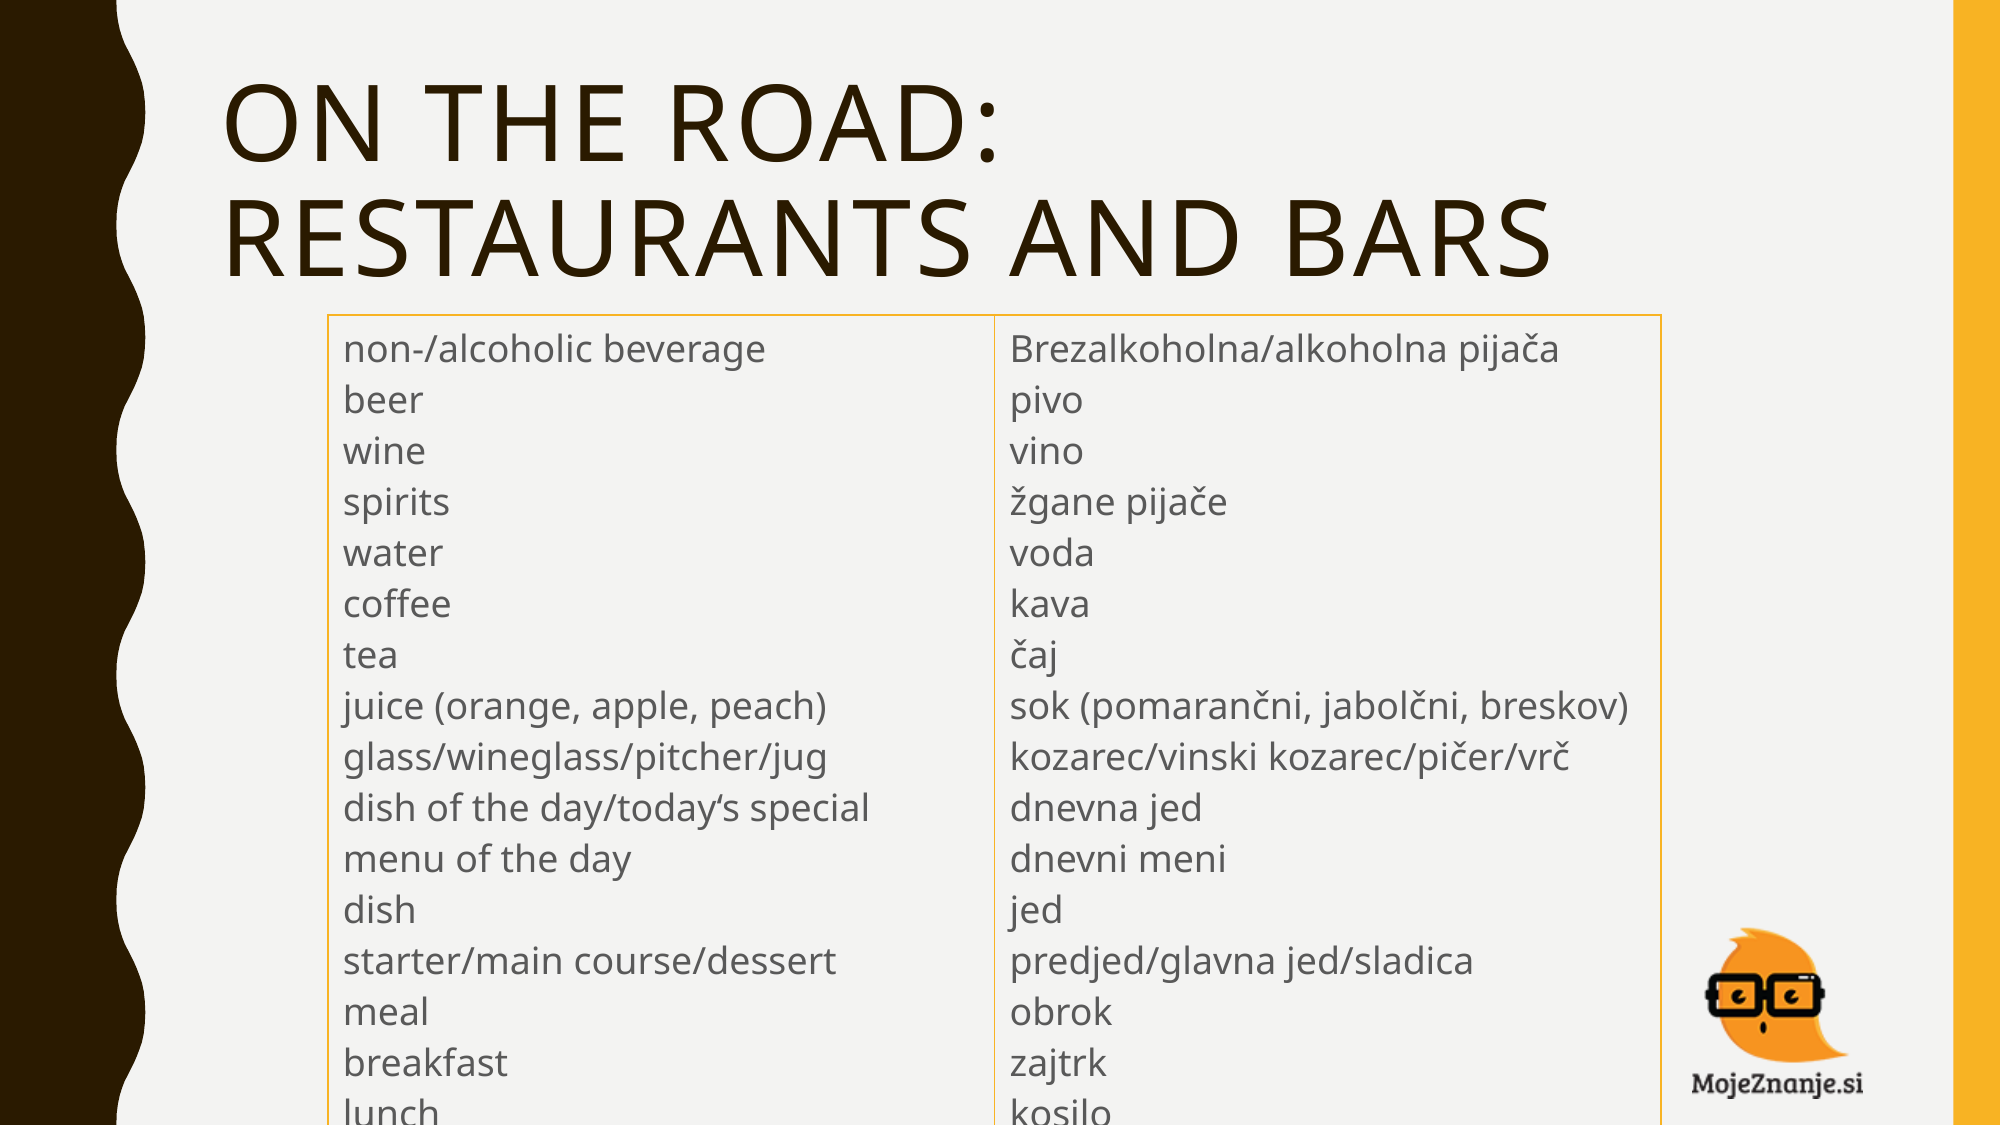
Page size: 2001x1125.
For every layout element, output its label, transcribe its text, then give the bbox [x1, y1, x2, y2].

picture [1692, 926, 1863, 1099]
table_header Brezalkoholna/alkoholna pijača pivo vino žgane pijače voda kava čaj sok (pomarančni, jabolčni, breskov) kozarec/vinski kozarec/pičer/vrč dnevna jed dnevni meni jed predjed/glavna jed/sladica obrok zajtrk kosilo večerja [995, 316, 1660, 1125]
title ON THE ROAD: RESTAURANTS AND BARS [205, 62, 1875, 308]
table_header non-/alcoholic beverage beer wine spirits water coffee tea juice (orange, apple, peach) glass/wineglass/pitcher/jug dish of the day/today‘s special menu of the day dish starter/main course/dessert meal breakfast lunch dinner [329, 316, 994, 1125]
